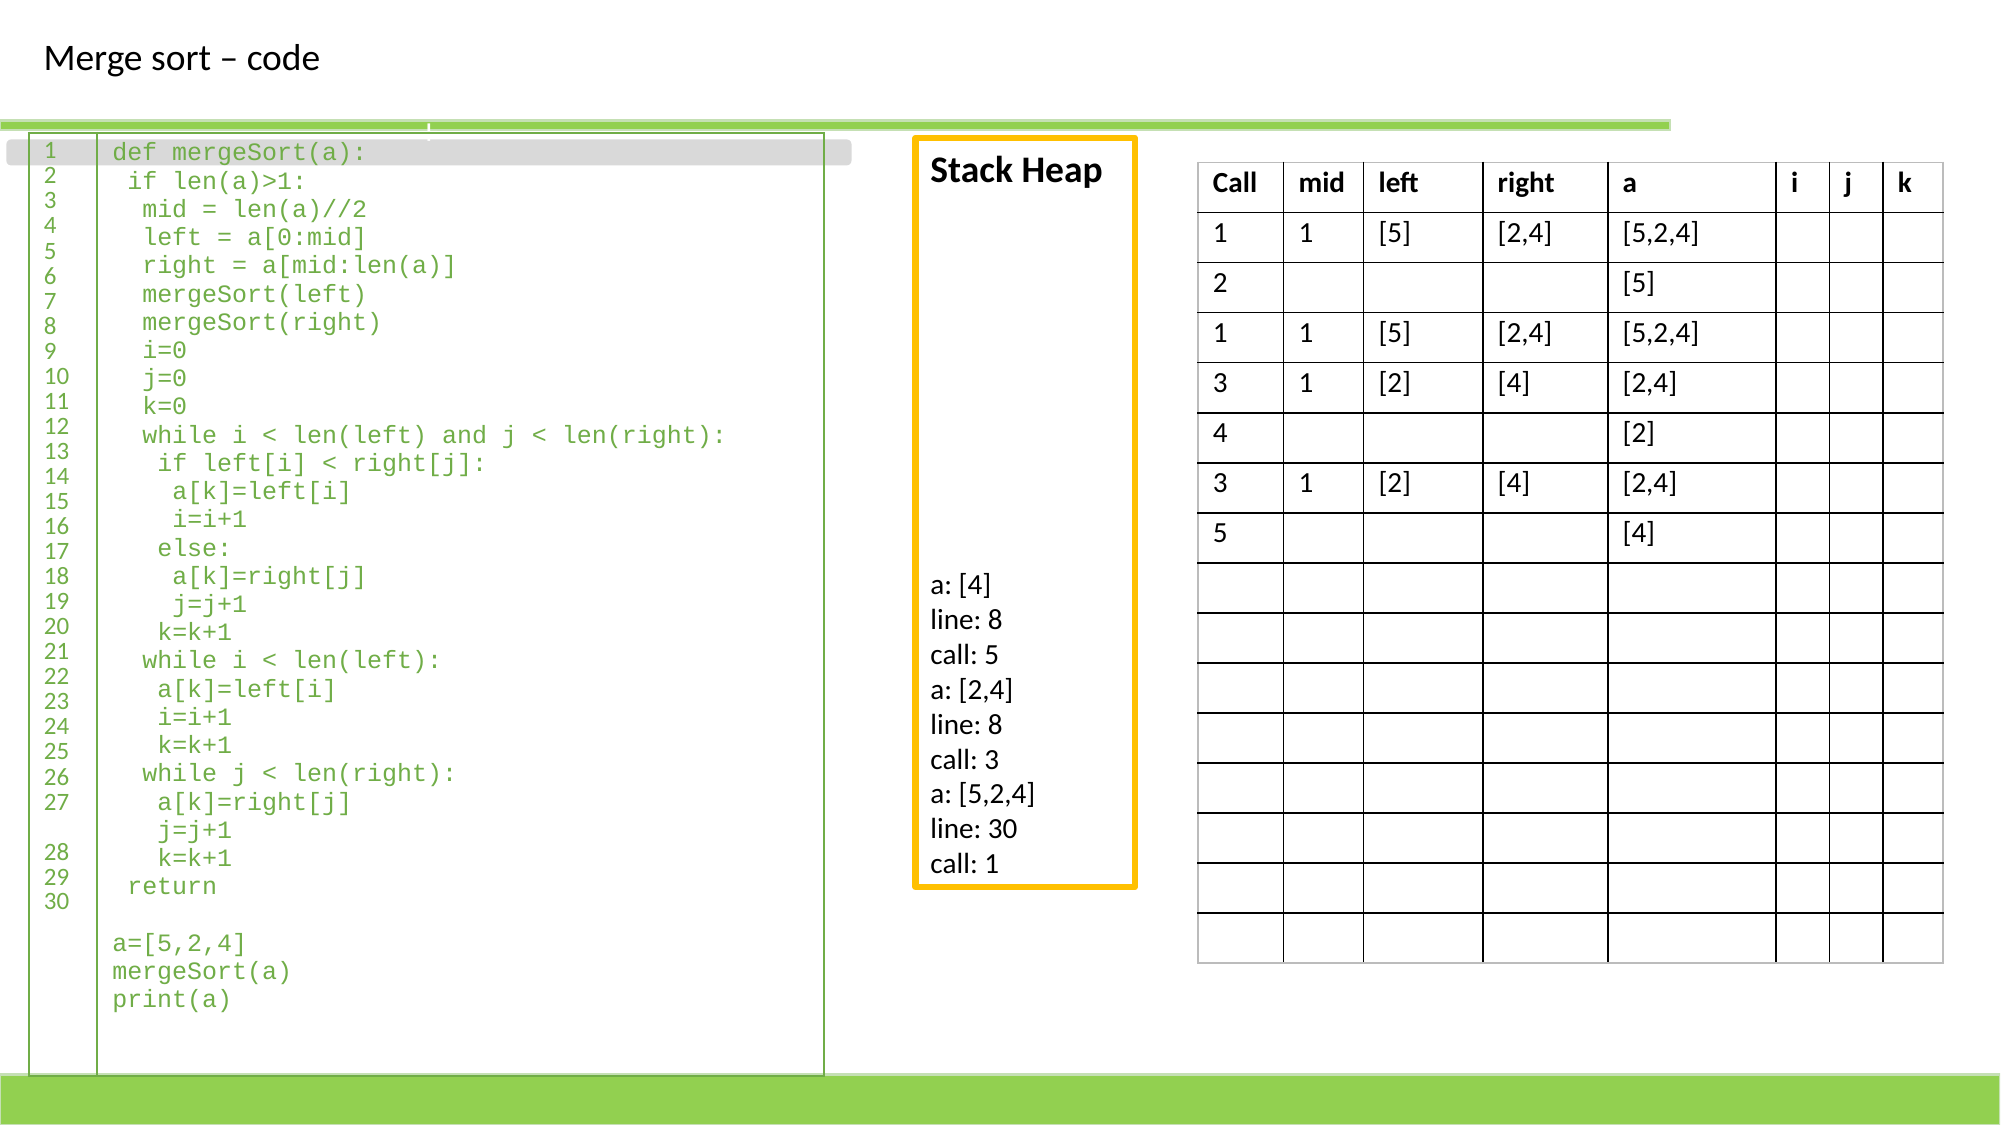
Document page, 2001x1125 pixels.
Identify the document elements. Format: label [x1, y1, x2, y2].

table_cell [1364, 714, 1482, 762]
table_cell [1199, 764, 1283, 812]
table_cell [1364, 764, 1482, 812]
table_cell [1777, 363, 1829, 412]
table_cell [1364, 464, 1482, 512]
table_cell [1830, 814, 1882, 862]
table_cell [1284, 814, 1363, 862]
table_cell [1364, 914, 1482, 962]
table_cell [1364, 263, 1482, 312]
table_cell [1284, 664, 1363, 712]
table_cell [1830, 464, 1882, 512]
table_cell [1364, 414, 1482, 462]
table_cell [1884, 313, 1942, 362]
table_header [1609, 163, 1775, 212]
table_cell [1777, 814, 1829, 862]
table_cell [1484, 313, 1607, 362]
table_cell [1777, 213, 1829, 262]
table_cell [1884, 664, 1942, 712]
table_cell [1830, 414, 1882, 462]
table_cell [1284, 363, 1363, 412]
table_cell [1830, 213, 1882, 262]
table_cell [1777, 764, 1829, 812]
table_cell [1884, 814, 1942, 862]
table_cell [1484, 213, 1607, 262]
table_cell [1284, 464, 1363, 512]
table_cell [1484, 914, 1607, 962]
table_header [1884, 163, 1942, 212]
table_cell [1777, 914, 1829, 962]
table_cell [1284, 714, 1363, 762]
table_cell [1777, 864, 1829, 912]
table_cell [1609, 664, 1775, 712]
table_cell [1364, 313, 1482, 362]
table_cell [1777, 564, 1829, 612]
table_cell [1884, 263, 1942, 312]
table_cell [1884, 213, 1942, 262]
table_cell [1364, 363, 1482, 412]
table_cell [1484, 814, 1607, 862]
table_cell [1199, 814, 1283, 862]
table_header [1484, 163, 1607, 212]
table_cell [1830, 363, 1882, 412]
table_cell [1777, 664, 1829, 712]
table_cell [1199, 614, 1283, 662]
table_cell [1364, 614, 1482, 662]
table_cell [1364, 864, 1482, 912]
table_cell [1609, 414, 1775, 462]
table_cell [1609, 564, 1775, 612]
table_cell [1884, 564, 1942, 612]
table_cell [1284, 263, 1363, 312]
table_cell [1484, 464, 1607, 512]
table_cell [1777, 263, 1829, 312]
table_cell [1884, 764, 1942, 812]
table_cell [1609, 464, 1775, 512]
table_cell [1484, 263, 1607, 312]
table_header [1364, 163, 1482, 212]
table_cell [1884, 914, 1942, 962]
table_cell [1777, 414, 1829, 462]
table_cell [1609, 263, 1775, 312]
table_cell [1830, 263, 1882, 312]
table_cell [1609, 614, 1775, 662]
table_header [1284, 163, 1363, 212]
table_cell [1830, 914, 1882, 962]
table_cell [1777, 614, 1829, 662]
table_cell [1284, 414, 1363, 462]
table_cell [1284, 764, 1363, 812]
table_cell [1830, 664, 1882, 712]
table_cell [1484, 564, 1607, 612]
table_cell [1777, 464, 1829, 512]
table_cell [1609, 363, 1775, 412]
table_cell [1364, 664, 1482, 712]
table_cell [1484, 664, 1607, 712]
table_header [30, 134, 96, 1075]
table_cell [1609, 213, 1775, 262]
table_cell [1199, 263, 1283, 312]
table_cell [1609, 514, 1775, 562]
table_cell [1284, 914, 1363, 962]
table_cell [1484, 714, 1607, 762]
table_cell [1284, 564, 1363, 612]
table_cell [1284, 614, 1363, 662]
table_cell [1830, 714, 1882, 762]
table_cell [1199, 564, 1283, 612]
table_cell [1777, 313, 1829, 362]
table_cell [1884, 614, 1942, 662]
table_cell [1284, 313, 1363, 362]
table_cell [1199, 664, 1283, 712]
table_header [1199, 163, 1283, 212]
table_cell [1609, 764, 1775, 812]
table_cell [1830, 764, 1882, 812]
table_cell [1609, 714, 1775, 762]
table_cell [1884, 864, 1942, 912]
table_cell [1484, 363, 1607, 412]
table_cell [1199, 414, 1283, 462]
table_cell [1364, 514, 1482, 562]
table_cell [1884, 514, 1942, 562]
table_cell [1777, 714, 1829, 762]
table_cell [1609, 313, 1775, 362]
table_cell [1199, 514, 1283, 562]
table_cell [1364, 213, 1482, 262]
text_box [28, 25, 1072, 86]
table_cell [1284, 514, 1363, 562]
table_cell [1284, 213, 1363, 262]
table_cell [1830, 864, 1882, 912]
table_cell [1199, 313, 1283, 362]
table_cell [1364, 814, 1482, 862]
table_cell [1484, 414, 1607, 462]
table_cell [1484, 864, 1607, 912]
table_header [1830, 163, 1882, 212]
table_cell [1609, 814, 1775, 862]
table_cell [1199, 213, 1283, 262]
table_cell [1484, 514, 1607, 562]
table_cell [1884, 464, 1942, 512]
table_cell [1199, 714, 1283, 762]
table_cell [1777, 514, 1829, 562]
table_cell [1484, 764, 1607, 812]
text_box [6, 139, 28, 166]
table_cell [1609, 864, 1775, 912]
table_cell [1284, 864, 1363, 912]
table_cell [1830, 564, 1882, 612]
table_cell [1199, 464, 1283, 512]
table_cell [1199, 914, 1283, 962]
table_cell [1884, 363, 1942, 412]
table_cell [1609, 914, 1775, 962]
table_cell [1884, 414, 1942, 462]
table_cell [1199, 363, 1283, 412]
table_cell [1364, 564, 1482, 612]
table_cell [1199, 864, 1283, 912]
table_cell [1484, 614, 1607, 662]
table_cell [1830, 313, 1882, 362]
table_cell [1884, 714, 1942, 762]
text_box [825, 139, 852, 166]
text_box [915, 137, 1135, 888]
table_cell [1830, 514, 1882, 562]
table_header [98, 134, 823, 1075]
table_header [1777, 163, 1829, 212]
table_cell [1830, 614, 1882, 662]
